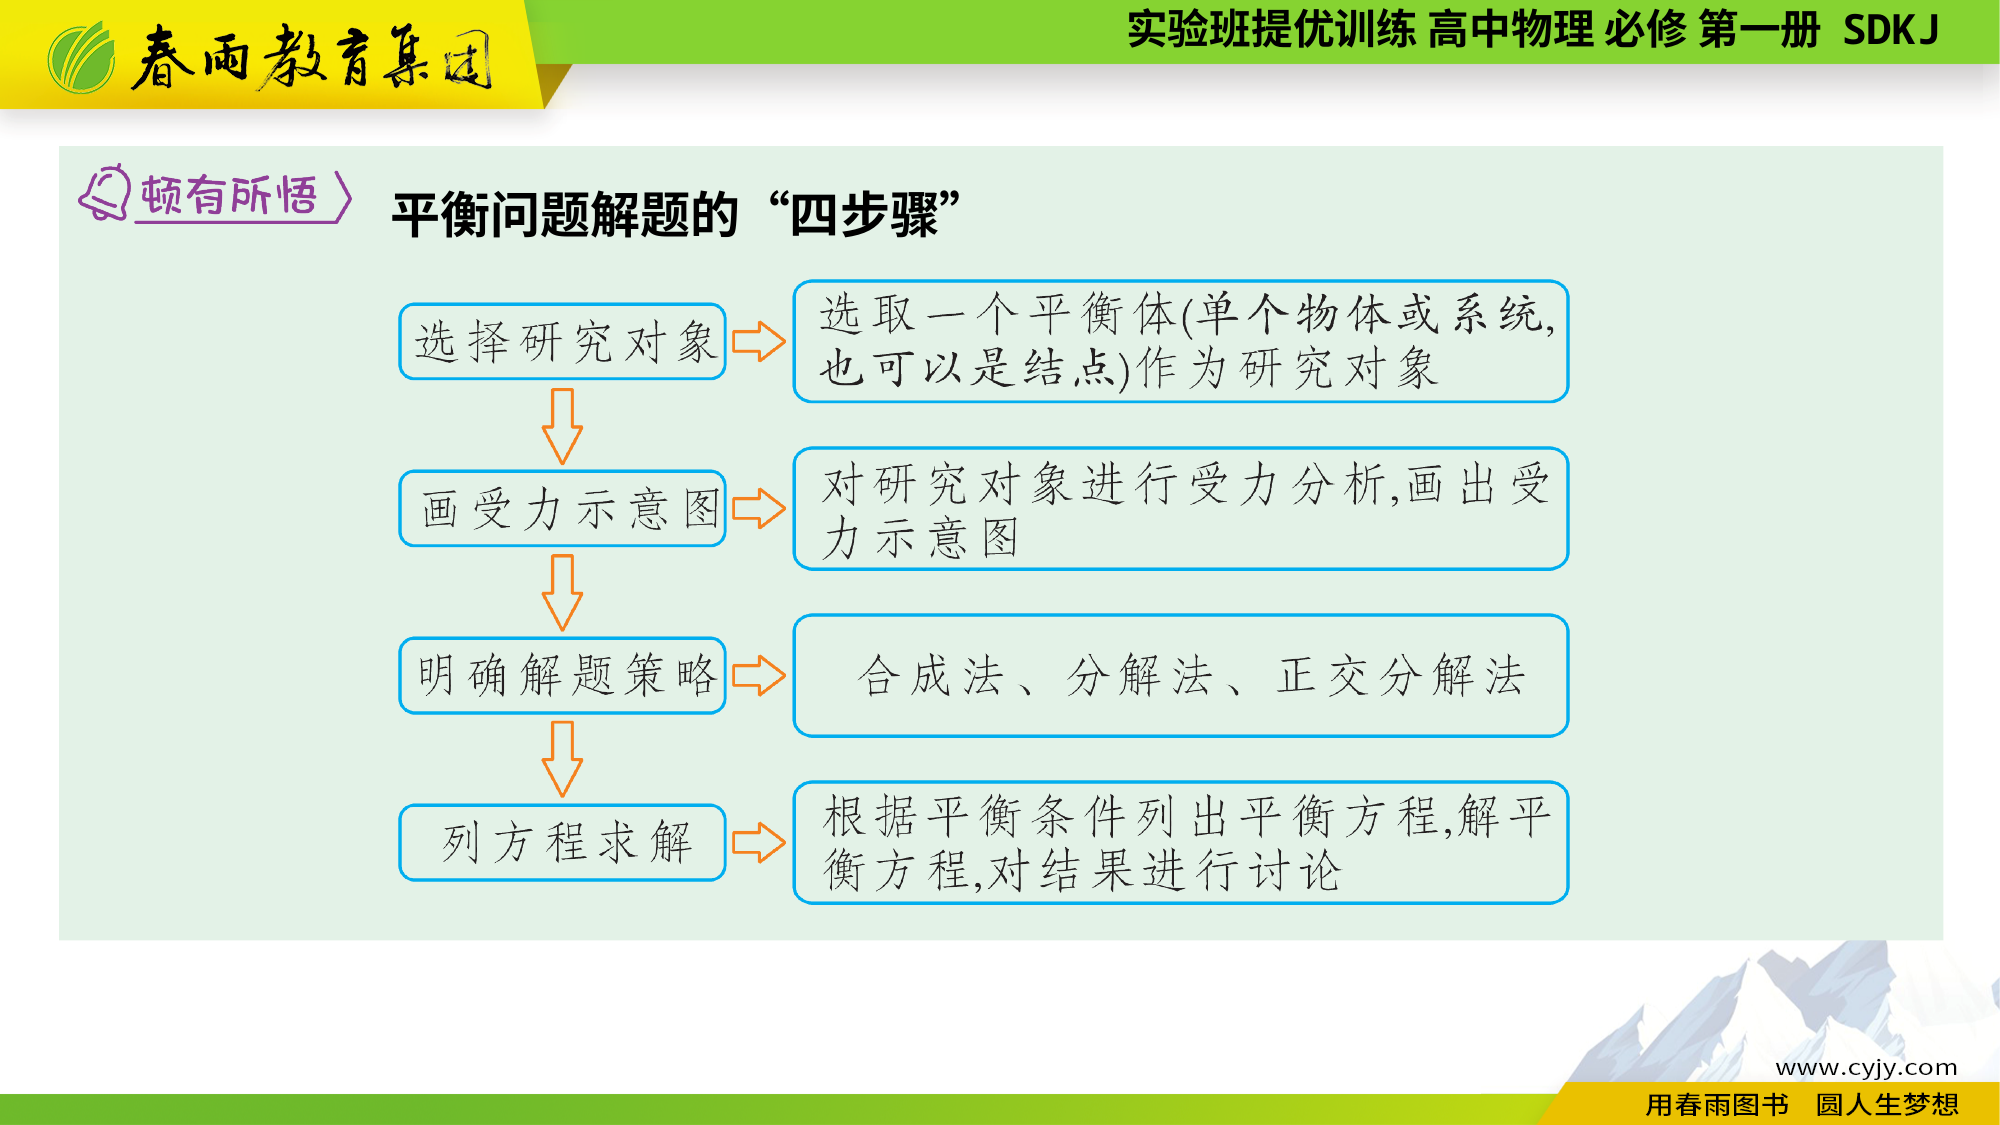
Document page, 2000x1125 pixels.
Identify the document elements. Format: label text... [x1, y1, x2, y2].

picture [0, 0, 2000, 1125]
list 平衡问题解题的“四步骤” [59, 146, 1944, 941]
